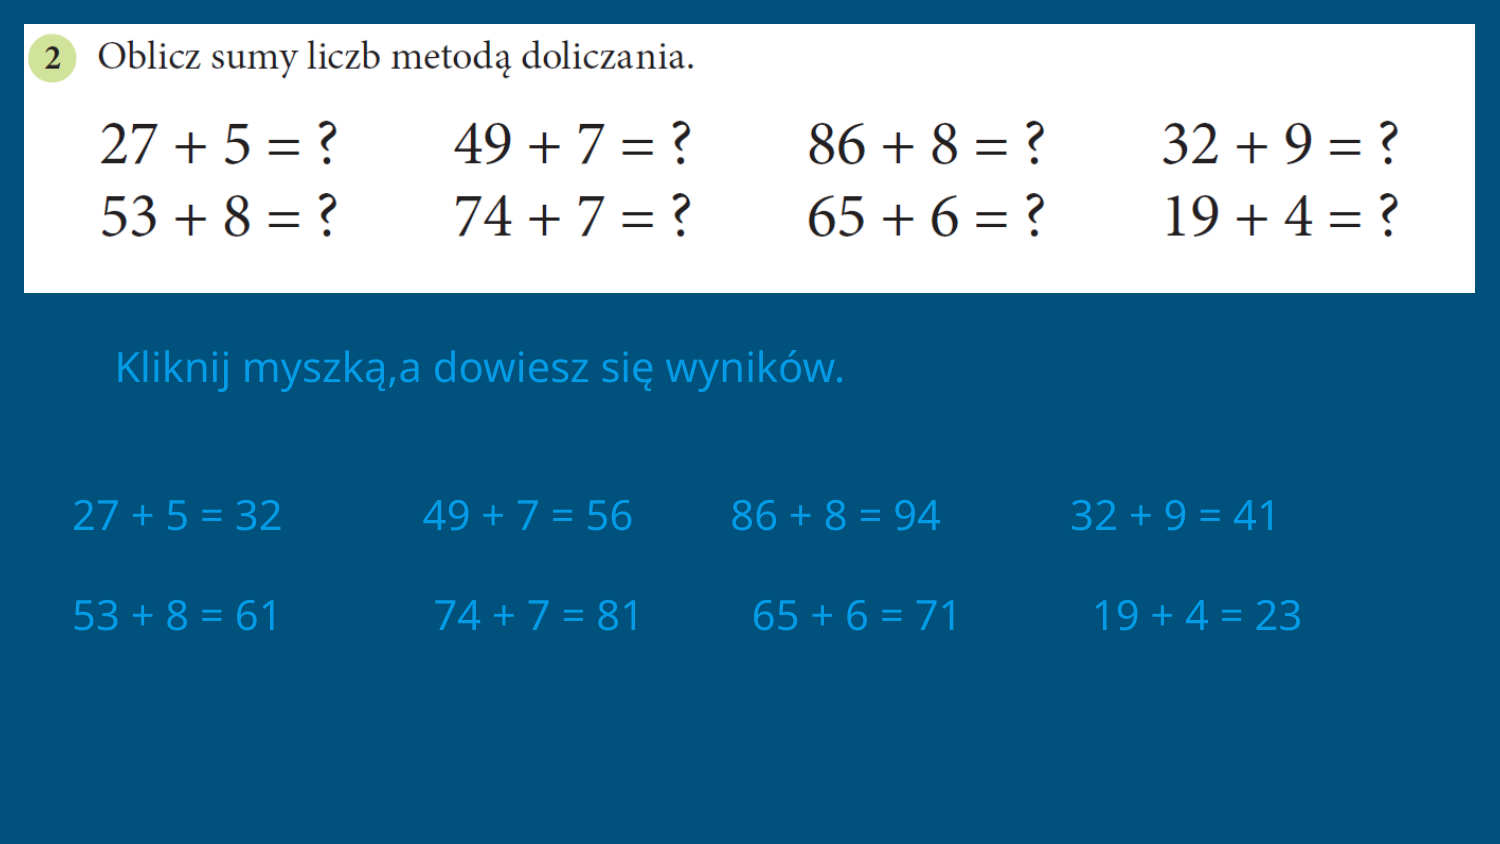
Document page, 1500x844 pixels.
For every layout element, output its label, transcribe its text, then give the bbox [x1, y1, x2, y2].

picture [25, 25, 1474, 292]
text_box 27 + 5 = 32 49 + 7 = 56 86 + 8 = 94 32 + 9 = 41 53 + 8 = 61 74 + 7 = 81 65 + 6 = 71 19 + 4 = 23 [57, 474, 1455, 699]
text_box Kliknij myszką,a dowiesz się wyników. [99, 326, 1313, 414]
